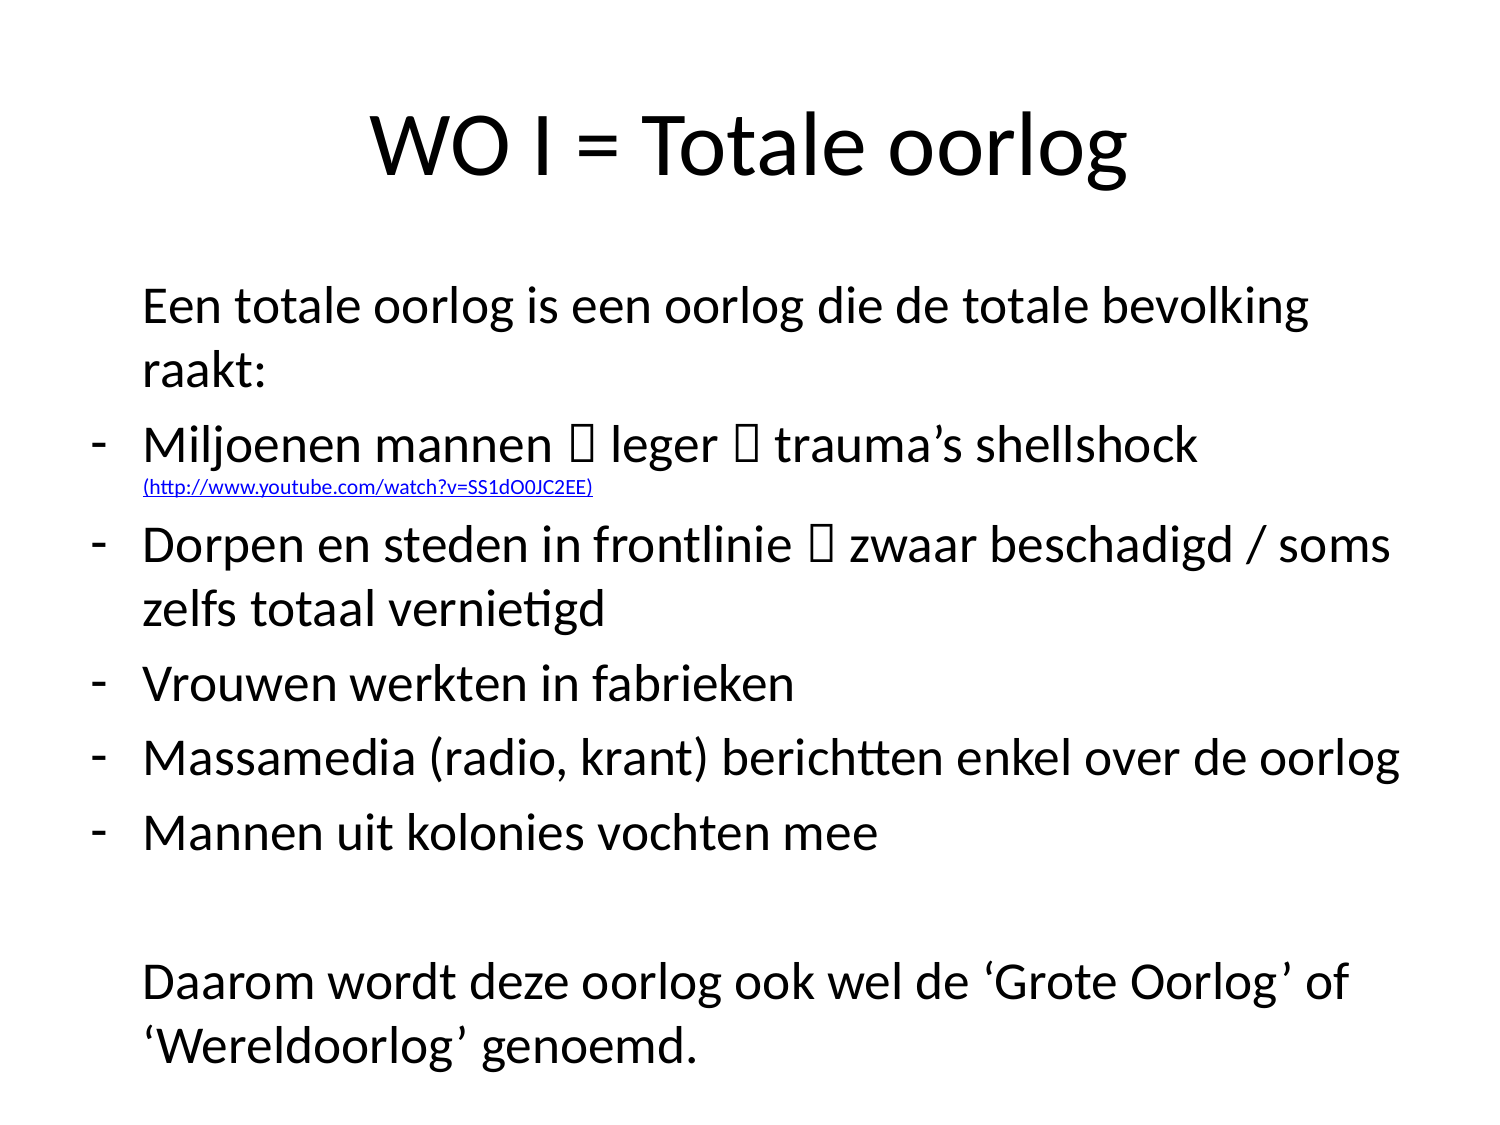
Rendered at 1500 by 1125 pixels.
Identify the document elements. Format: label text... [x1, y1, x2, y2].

title WO I = Totale oorlog [75, 45, 1425, 233]
list Een totale oorlog is een oorlog die de totale bevolking raakt: Miljoenen mannen  leger  trauma’s shellshock (http://www.youtube.com/watch?v=SS1dO0JC2EE) Dorpen en steden in frontlinie  zwaar beschadigd / soms zelfs totaal vernietigd Vrouwen werkten in fabrieken Massamedia (radio, krant) berichtten enkel over de oorlog Mannen uit kolonies vochten mee Daarom wordt deze oorlog ook wel de ‘Grote Oorlog’ of ‘Wereldoorlog’ genoemd. [75, 262, 1425, 1094]
